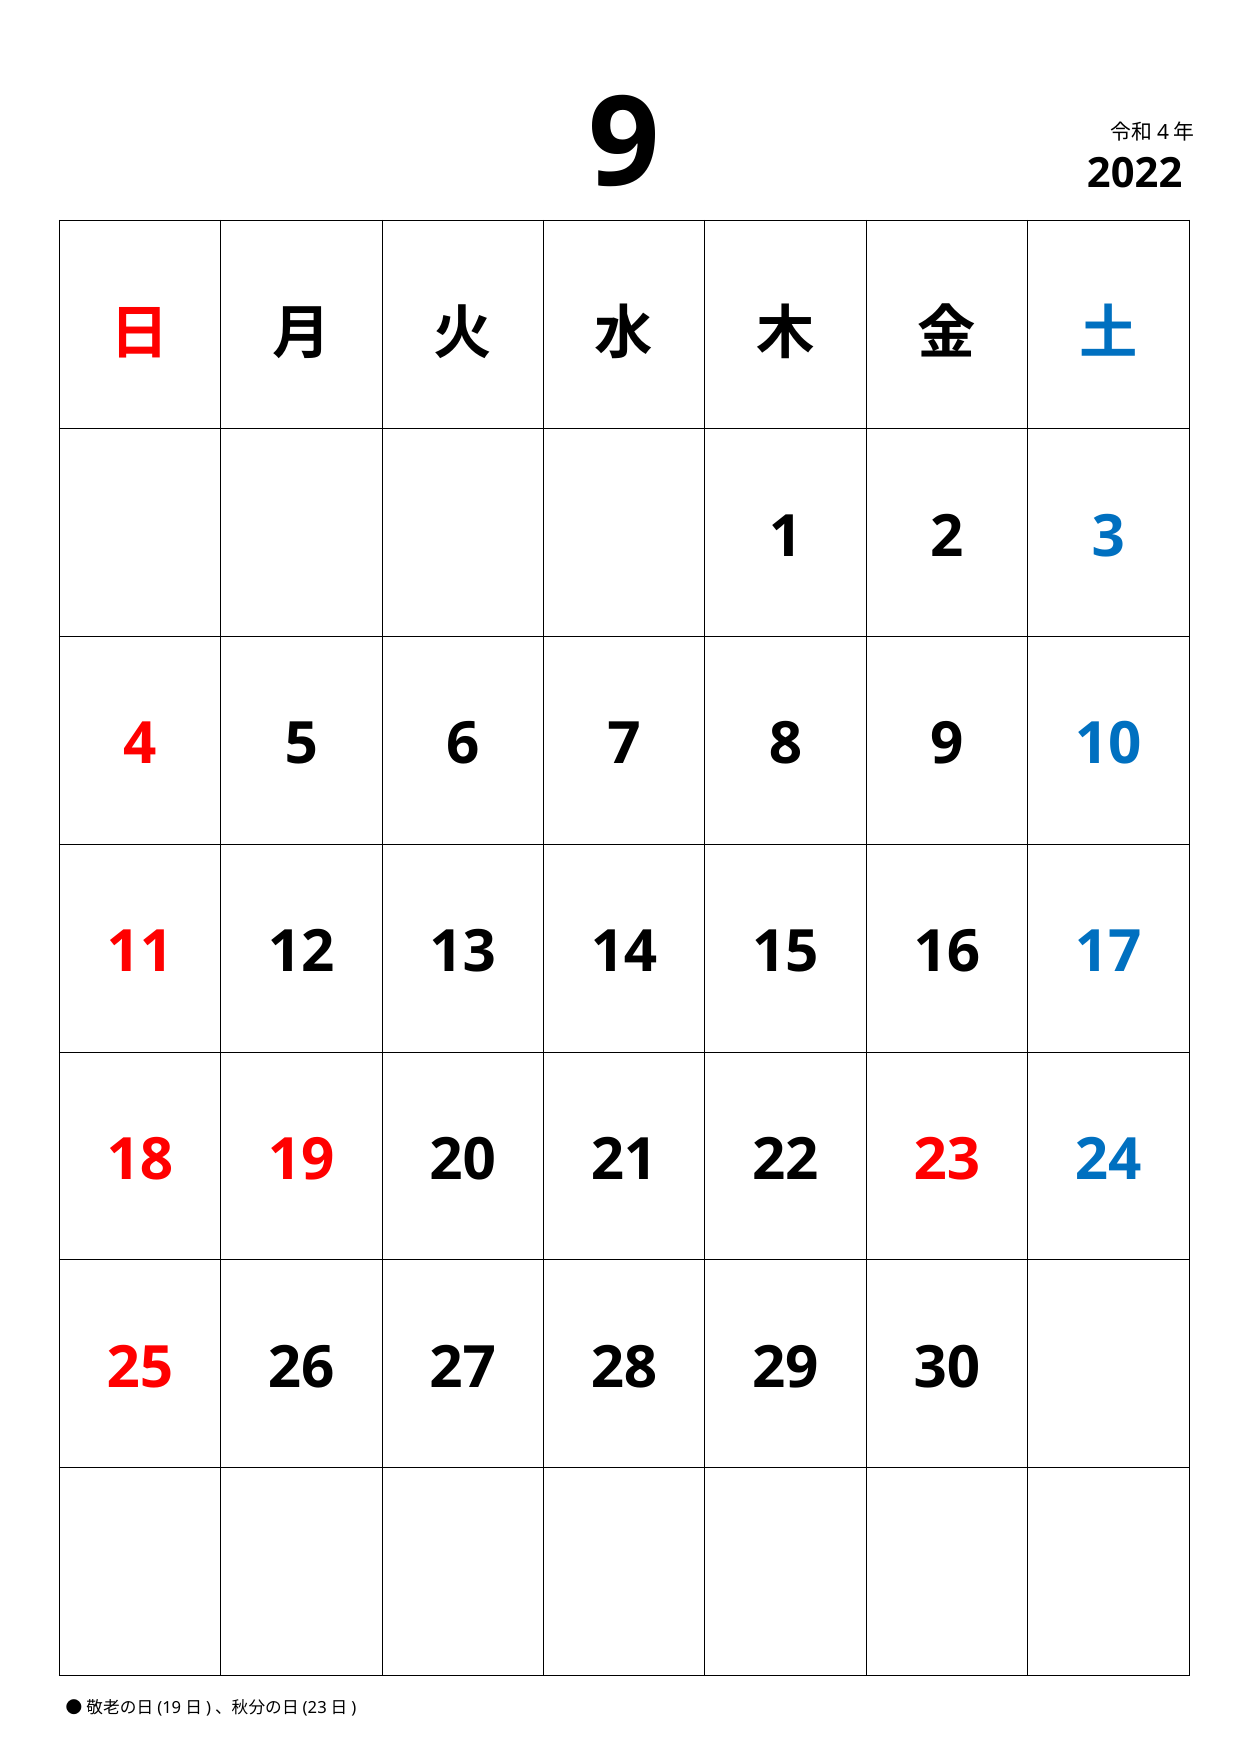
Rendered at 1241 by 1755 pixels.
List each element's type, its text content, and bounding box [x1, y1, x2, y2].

table_cell 20 [383, 1053, 543, 1259]
table_cell 18 [60, 1053, 220, 1259]
text_box 9 [573, 53, 675, 219]
table_cell [60, 429, 220, 636]
table_cell 5 [221, 637, 382, 844]
table_cell [383, 429, 543, 636]
table_cell 14 [544, 845, 704, 1052]
table_cell 24 [1028, 1053, 1189, 1259]
table_cell 13 [383, 845, 543, 1052]
table_cell [544, 429, 704, 636]
table_cell 1 [705, 429, 866, 636]
table_cell 7 [544, 637, 704, 844]
table_cell 4 [60, 637, 220, 844]
table_header 月 [221, 221, 382, 428]
text_box 令和4年 [1095, 110, 1210, 151]
table_cell [867, 1468, 1027, 1675]
table_cell [383, 1468, 543, 1675]
text_box ●敬老の日(19日)、秋分の日(23日) [50, 1689, 372, 1725]
table_cell 22 [705, 1053, 866, 1259]
table_cell 27 [383, 1260, 543, 1467]
table_cell [705, 1468, 866, 1675]
table_cell 23 [867, 1053, 1027, 1259]
table_cell [544, 1468, 704, 1675]
table_header 木 [705, 221, 866, 428]
table_cell 10 [1028, 637, 1189, 844]
table_cell [221, 429, 382, 636]
table_header 日 [60, 221, 220, 428]
table_cell 9 [867, 637, 1027, 844]
table_cell [1028, 1260, 1189, 1467]
table_cell 2 [867, 429, 1027, 636]
table_cell 17 [1028, 845, 1189, 1052]
table_header 金 [867, 221, 1027, 428]
table_cell 29 [705, 1260, 866, 1467]
table_cell 25 [60, 1260, 220, 1467]
table_cell [1028, 1468, 1189, 1675]
table_cell 12 [221, 845, 382, 1052]
table_cell 30 [867, 1260, 1027, 1467]
text_box 2022 [1072, 138, 1198, 204]
table_cell 3 [1028, 429, 1189, 636]
table_header 土 [1028, 221, 1189, 428]
table_cell 8 [705, 637, 866, 844]
table_cell 19 [221, 1053, 382, 1259]
table_cell 21 [544, 1053, 704, 1259]
table_cell 15 [705, 845, 866, 1052]
table_cell 16 [867, 845, 1027, 1052]
table_cell 26 [221, 1260, 382, 1467]
table_cell 6 [383, 637, 543, 844]
table_cell [60, 1468, 220, 1675]
table_cell 11 [60, 845, 220, 1052]
table_cell [221, 1468, 382, 1675]
table_header 水 [544, 221, 704, 428]
table_cell 28 [544, 1260, 704, 1467]
table_header 火 [383, 221, 543, 428]
